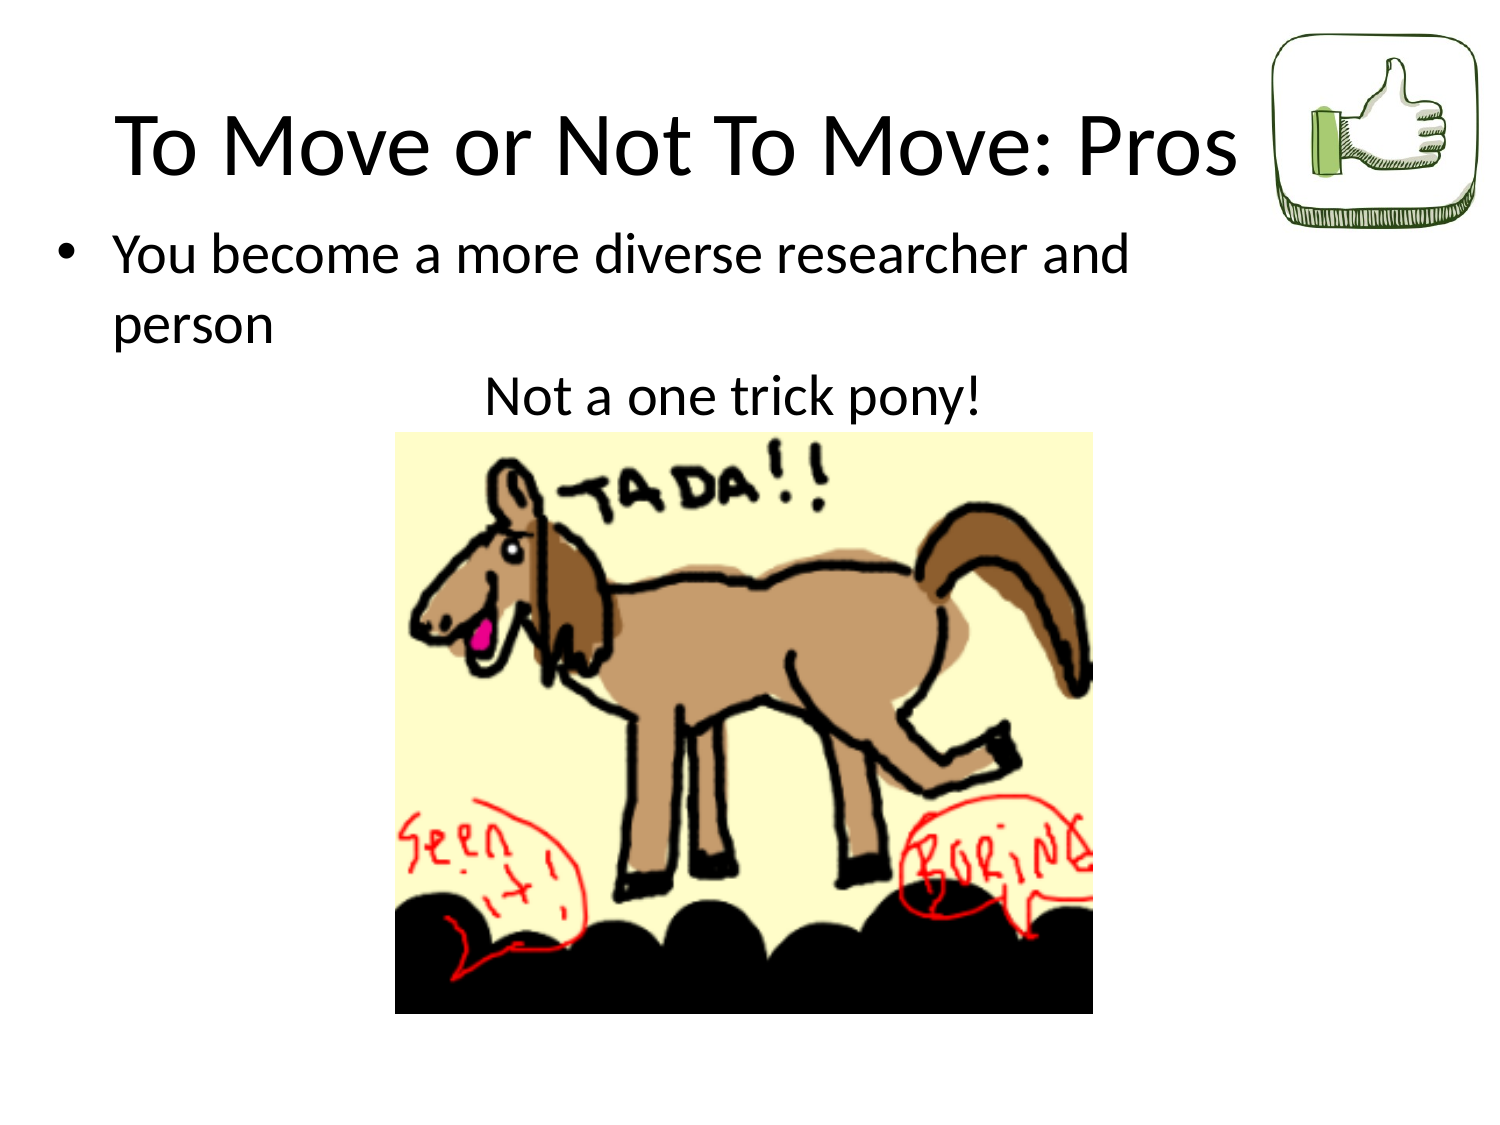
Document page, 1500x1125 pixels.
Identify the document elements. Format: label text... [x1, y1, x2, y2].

list You become a more diverse researcher and person [41, 208, 1415, 951]
picture [1257, 18, 1493, 243]
text_box Not a one trick pony! [469, 349, 999, 430]
picture [395, 432, 1093, 1014]
title To Move or Not To Move: Pros [2, 45, 1252, 233]
